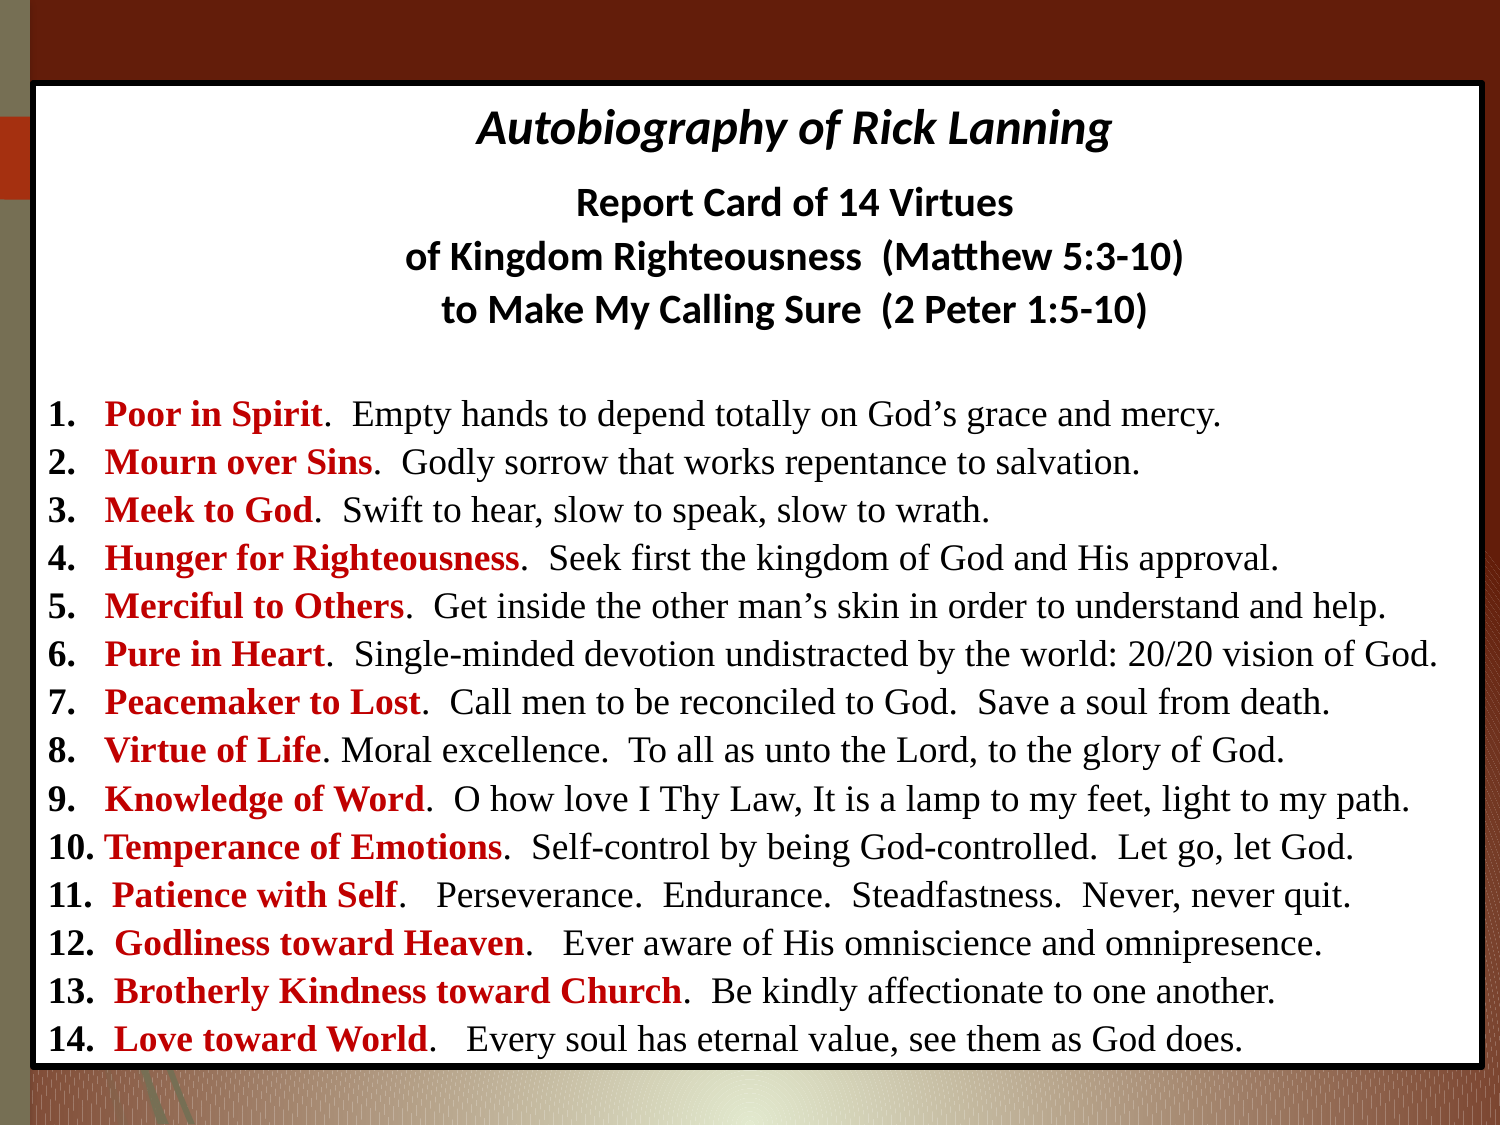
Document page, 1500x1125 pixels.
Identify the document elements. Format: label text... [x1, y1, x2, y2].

text_box Autobiography of Rick Lanning Report Card of 14 Virtues of Kingdom Righteousness (Matthew 5:3-10) to Make My Calling Sure (2 Peter 1:5-10) 1. Poor in Spirit. Empty hands to depend totally on God’s grace and mercy. 2. Mourn over Sins. Godly sorrow that works repentance to salvation. 3. Meek to God. Swift to hear, slow to speak, slow to wrath. 4. Hunger for Righteousness. Seek first the kingdom of God and His approval. 5. Merciful to Others. Get inside the other man’s skin in order to understand and help. 6. Pure in Heart. Single-minded devotion undistracted by the world: 20/20 vision of God. 7. Peacemaker to Lost. Call men to be reconciled to God. Save a soul from death. 8. Virtue of Life. Moral excellence. To all as unto the Lord, to the glory of God. 9. Knowledge of Word. O how love I Thy Law, It is a lamp to my feet, light to my path. 10. Temperance of Emotions. Self-control by being God-controlled. Let go, let God. 11. Patience with Self. Perseverance. Endurance. Steadfastness. Never, never quit. 12. Godliness toward Heaven. Ever aware of His omniscience and omnipresence. 13. Brotherly Kindness toward Church. Be kindly affectionate to one another. 14. Love toward World. Every soul has eternal value, see them as God does. [33, 83, 1482, 1067]
